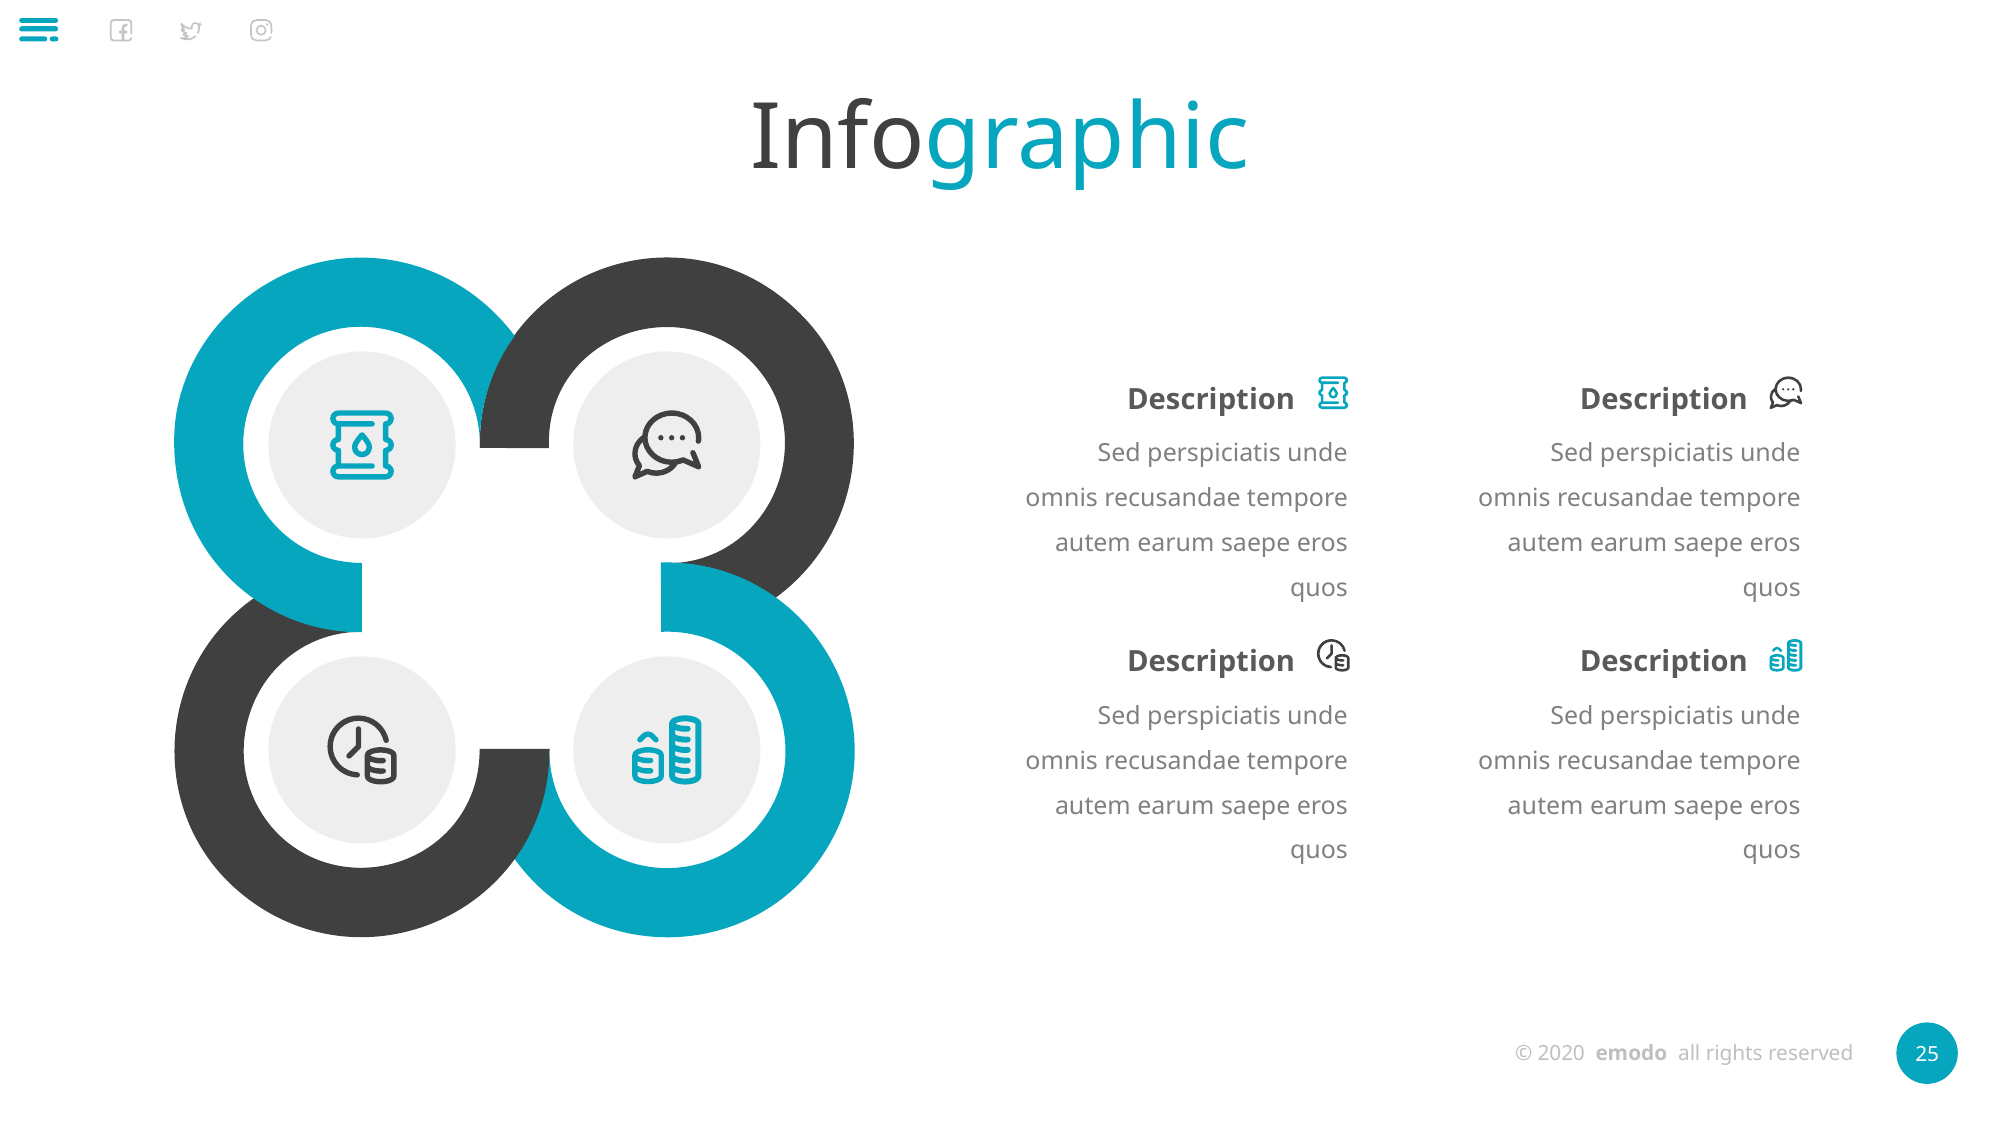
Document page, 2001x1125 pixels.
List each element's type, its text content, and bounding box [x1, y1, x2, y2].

text_box [480, 257, 854, 597]
text_box [669, 715, 702, 785]
text_box Sed perspiciatis unde omnis recusandae tempore autem earum saepe eros quos [1475, 684, 1801, 864]
text_box [1769, 376, 1803, 410]
text_box Sed perspiciatis unde omnis recusandae tempore autem earum saepe eros quos [1475, 421, 1801, 602]
text_box [330, 410, 394, 480]
text_box Description [1579, 362, 1748, 415]
text_box Infographic [691, 76, 1309, 187]
text_box [267, 655, 457, 845]
text_box [267, 350, 457, 540]
text_box [174, 257, 515, 633]
text_box [632, 747, 664, 785]
text_box [515, 562, 855, 938]
text_box Description [1127, 625, 1296, 678]
text_box Description [1579, 625, 1748, 678]
text_box [637, 731, 659, 743]
text_box [572, 655, 762, 845]
text_box [364, 747, 397, 785]
text_box [174, 598, 550, 938]
text_box Description [1127, 362, 1296, 415]
text_box Sed perspiciatis unde omnis recusandae tempore autem earum saepe eros quos [1022, 421, 1349, 602]
text_box [1334, 653, 1350, 672]
text_box Sed perspiciatis unde omnis recusandae tempore autem earum saepe eros quos [1022, 684, 1349, 864]
text_box [1316, 639, 1346, 669]
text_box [19, 17, 273, 42]
text_box [327, 715, 389, 778]
text_box [572, 350, 762, 540]
text_box [1787, 639, 1803, 672]
text_box [1772, 646, 1782, 652]
text_box [632, 410, 702, 480]
text_box [1769, 654, 1785, 672]
text_box [1318, 376, 1349, 410]
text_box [1523, 1022, 1958, 1084]
